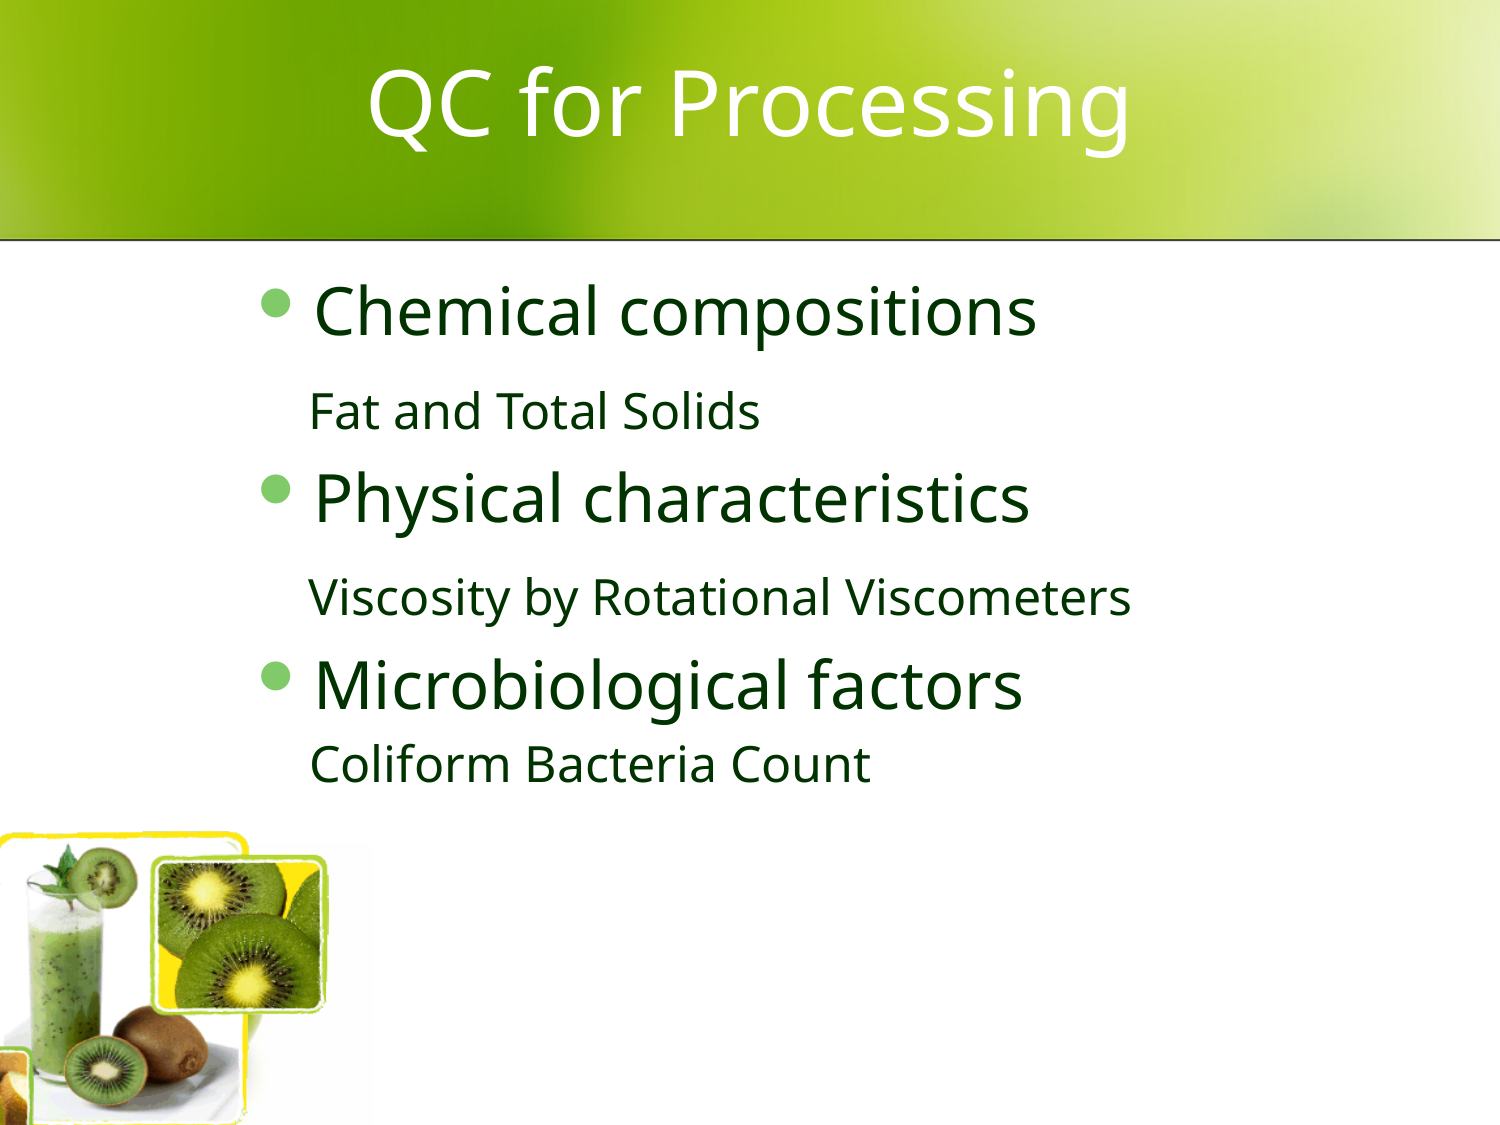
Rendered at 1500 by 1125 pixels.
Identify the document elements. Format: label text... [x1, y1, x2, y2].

title QC for Processing [62, 24, 1438, 176]
list Chemical compositions Fat and Total Solids Physical characteristics Viscosity by Rotational Viscometers Microbiological factors Coliform Bacteria Count [241, 261, 1477, 915]
picture [0, 0, 1500, 1125]
